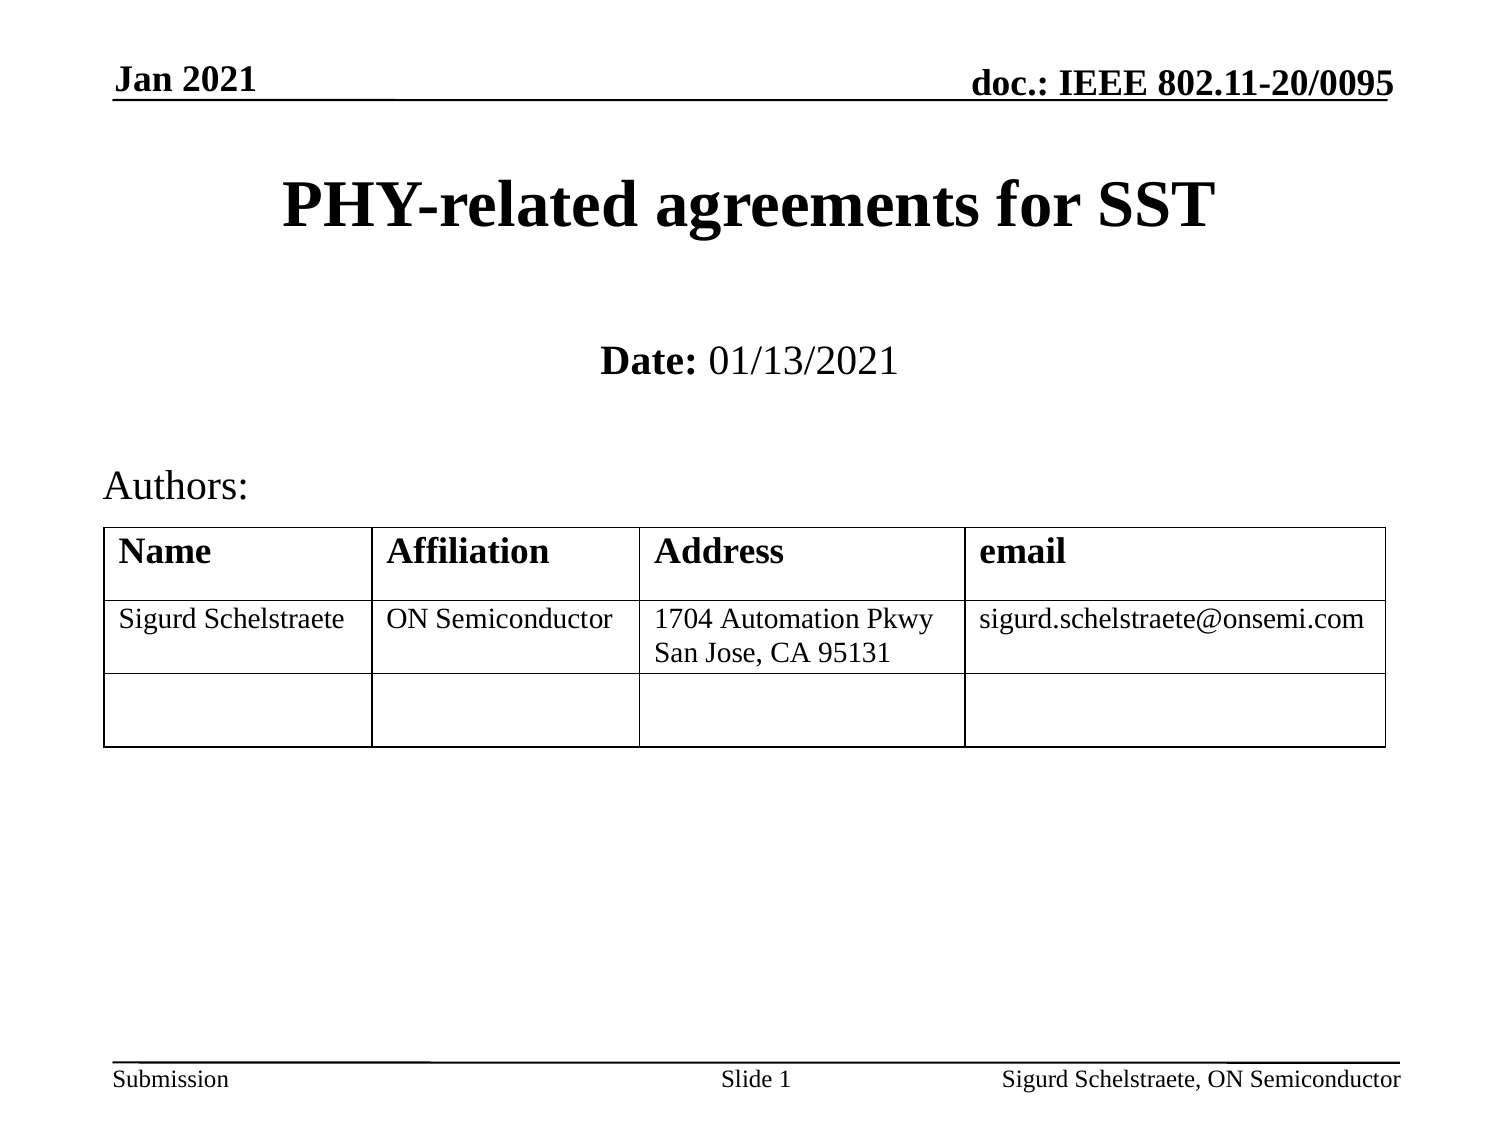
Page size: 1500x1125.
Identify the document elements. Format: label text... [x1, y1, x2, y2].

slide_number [114, 54, 493, 100]
slide_number Slide 1 [712, 1069, 800, 1123]
footer Sigurd Schelstraete, ON Semiconductor [902, 1069, 1402, 1093]
text_box Authors: [87, 449, 325, 513]
title PHY-related agreements for SST [112, 112, 1388, 288]
list Date: 01/13/2021 [112, 324, 1388, 391]
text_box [84, 526, 1500, 1058]
